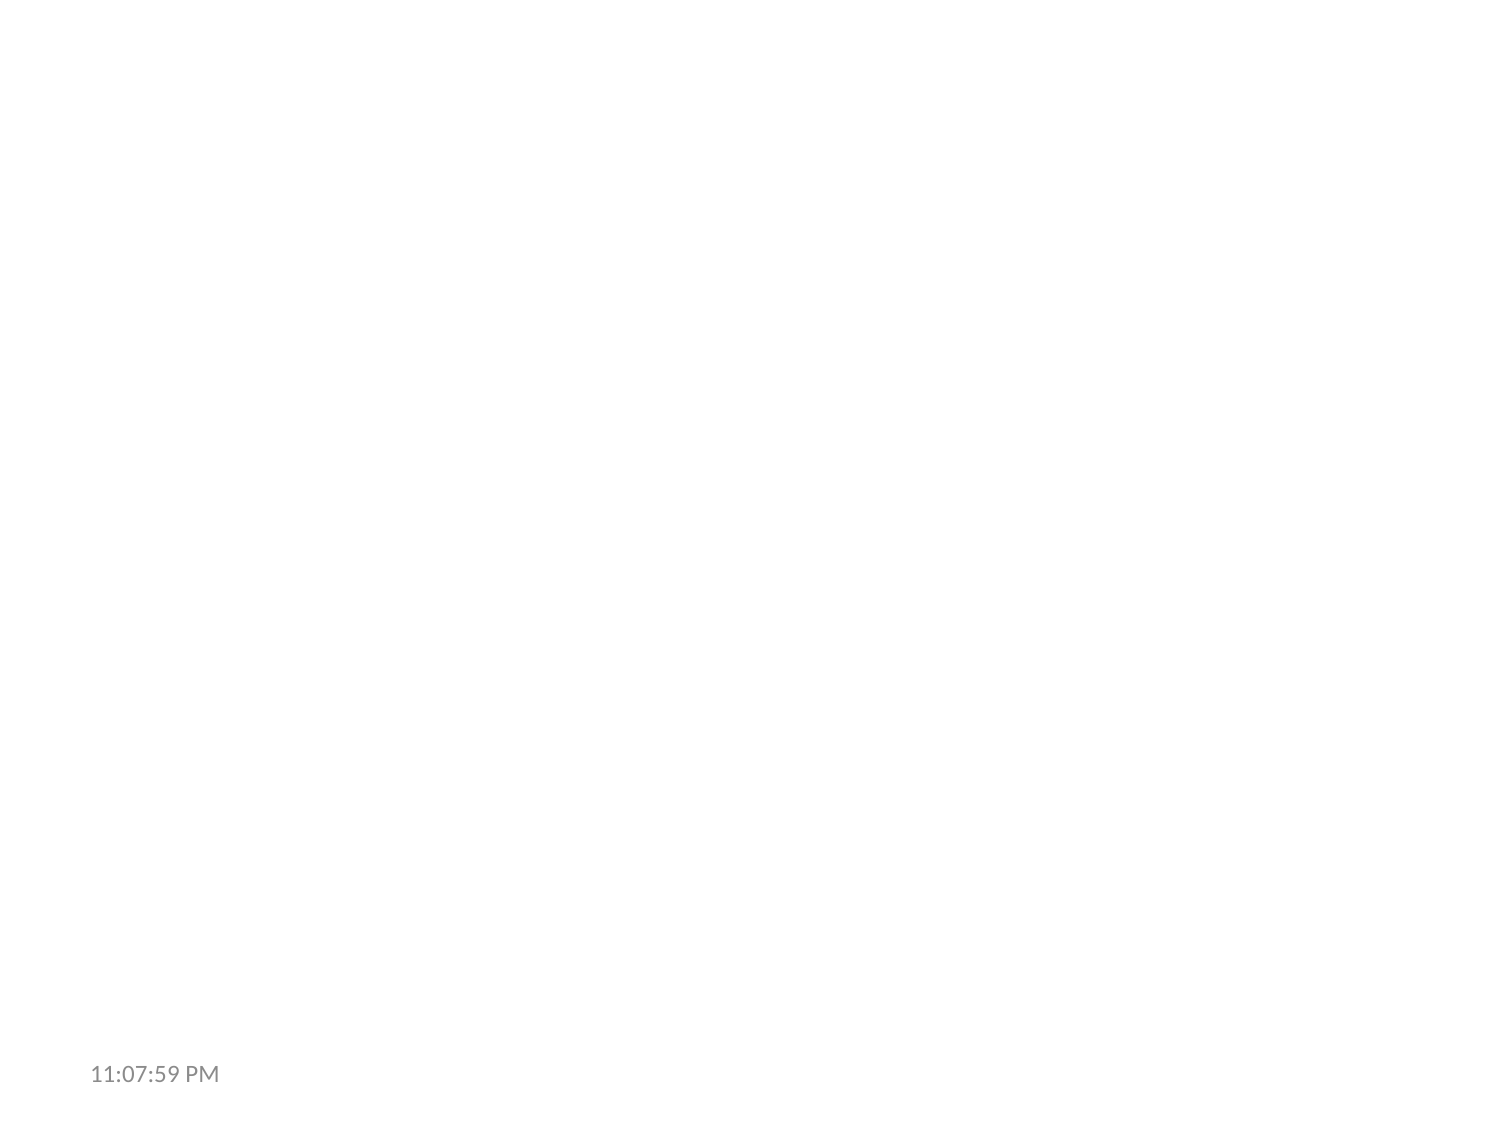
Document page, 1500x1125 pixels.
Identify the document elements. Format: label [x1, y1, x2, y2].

slide_number [75, 1042, 425, 1103]
